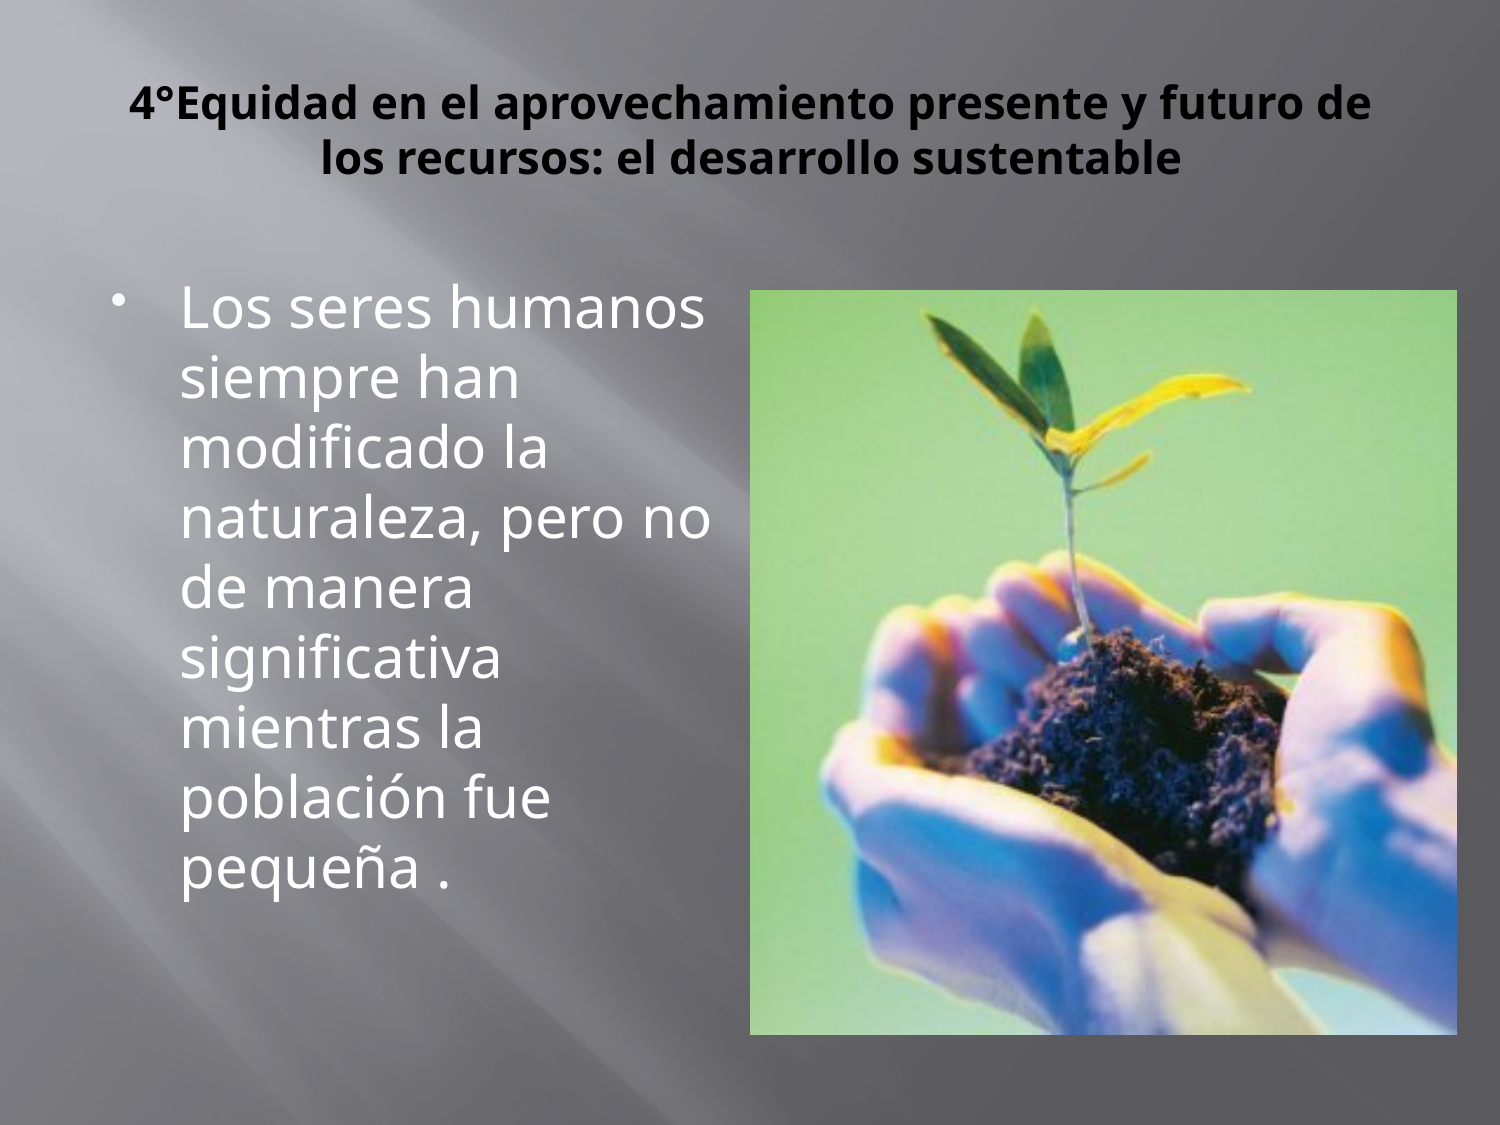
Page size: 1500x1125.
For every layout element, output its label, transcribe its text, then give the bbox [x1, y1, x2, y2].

title 4°Equidad en el aprovechamiento presente y futuro de los recursos: el desarrollo sustentable [76, 66, 1427, 254]
list Los seres humanos siempre han modificado la naturaleza, pero no de manera significativa mientras la población fue pequeña . [75, 262, 739, 1035]
picture [749, 290, 1457, 1036]
